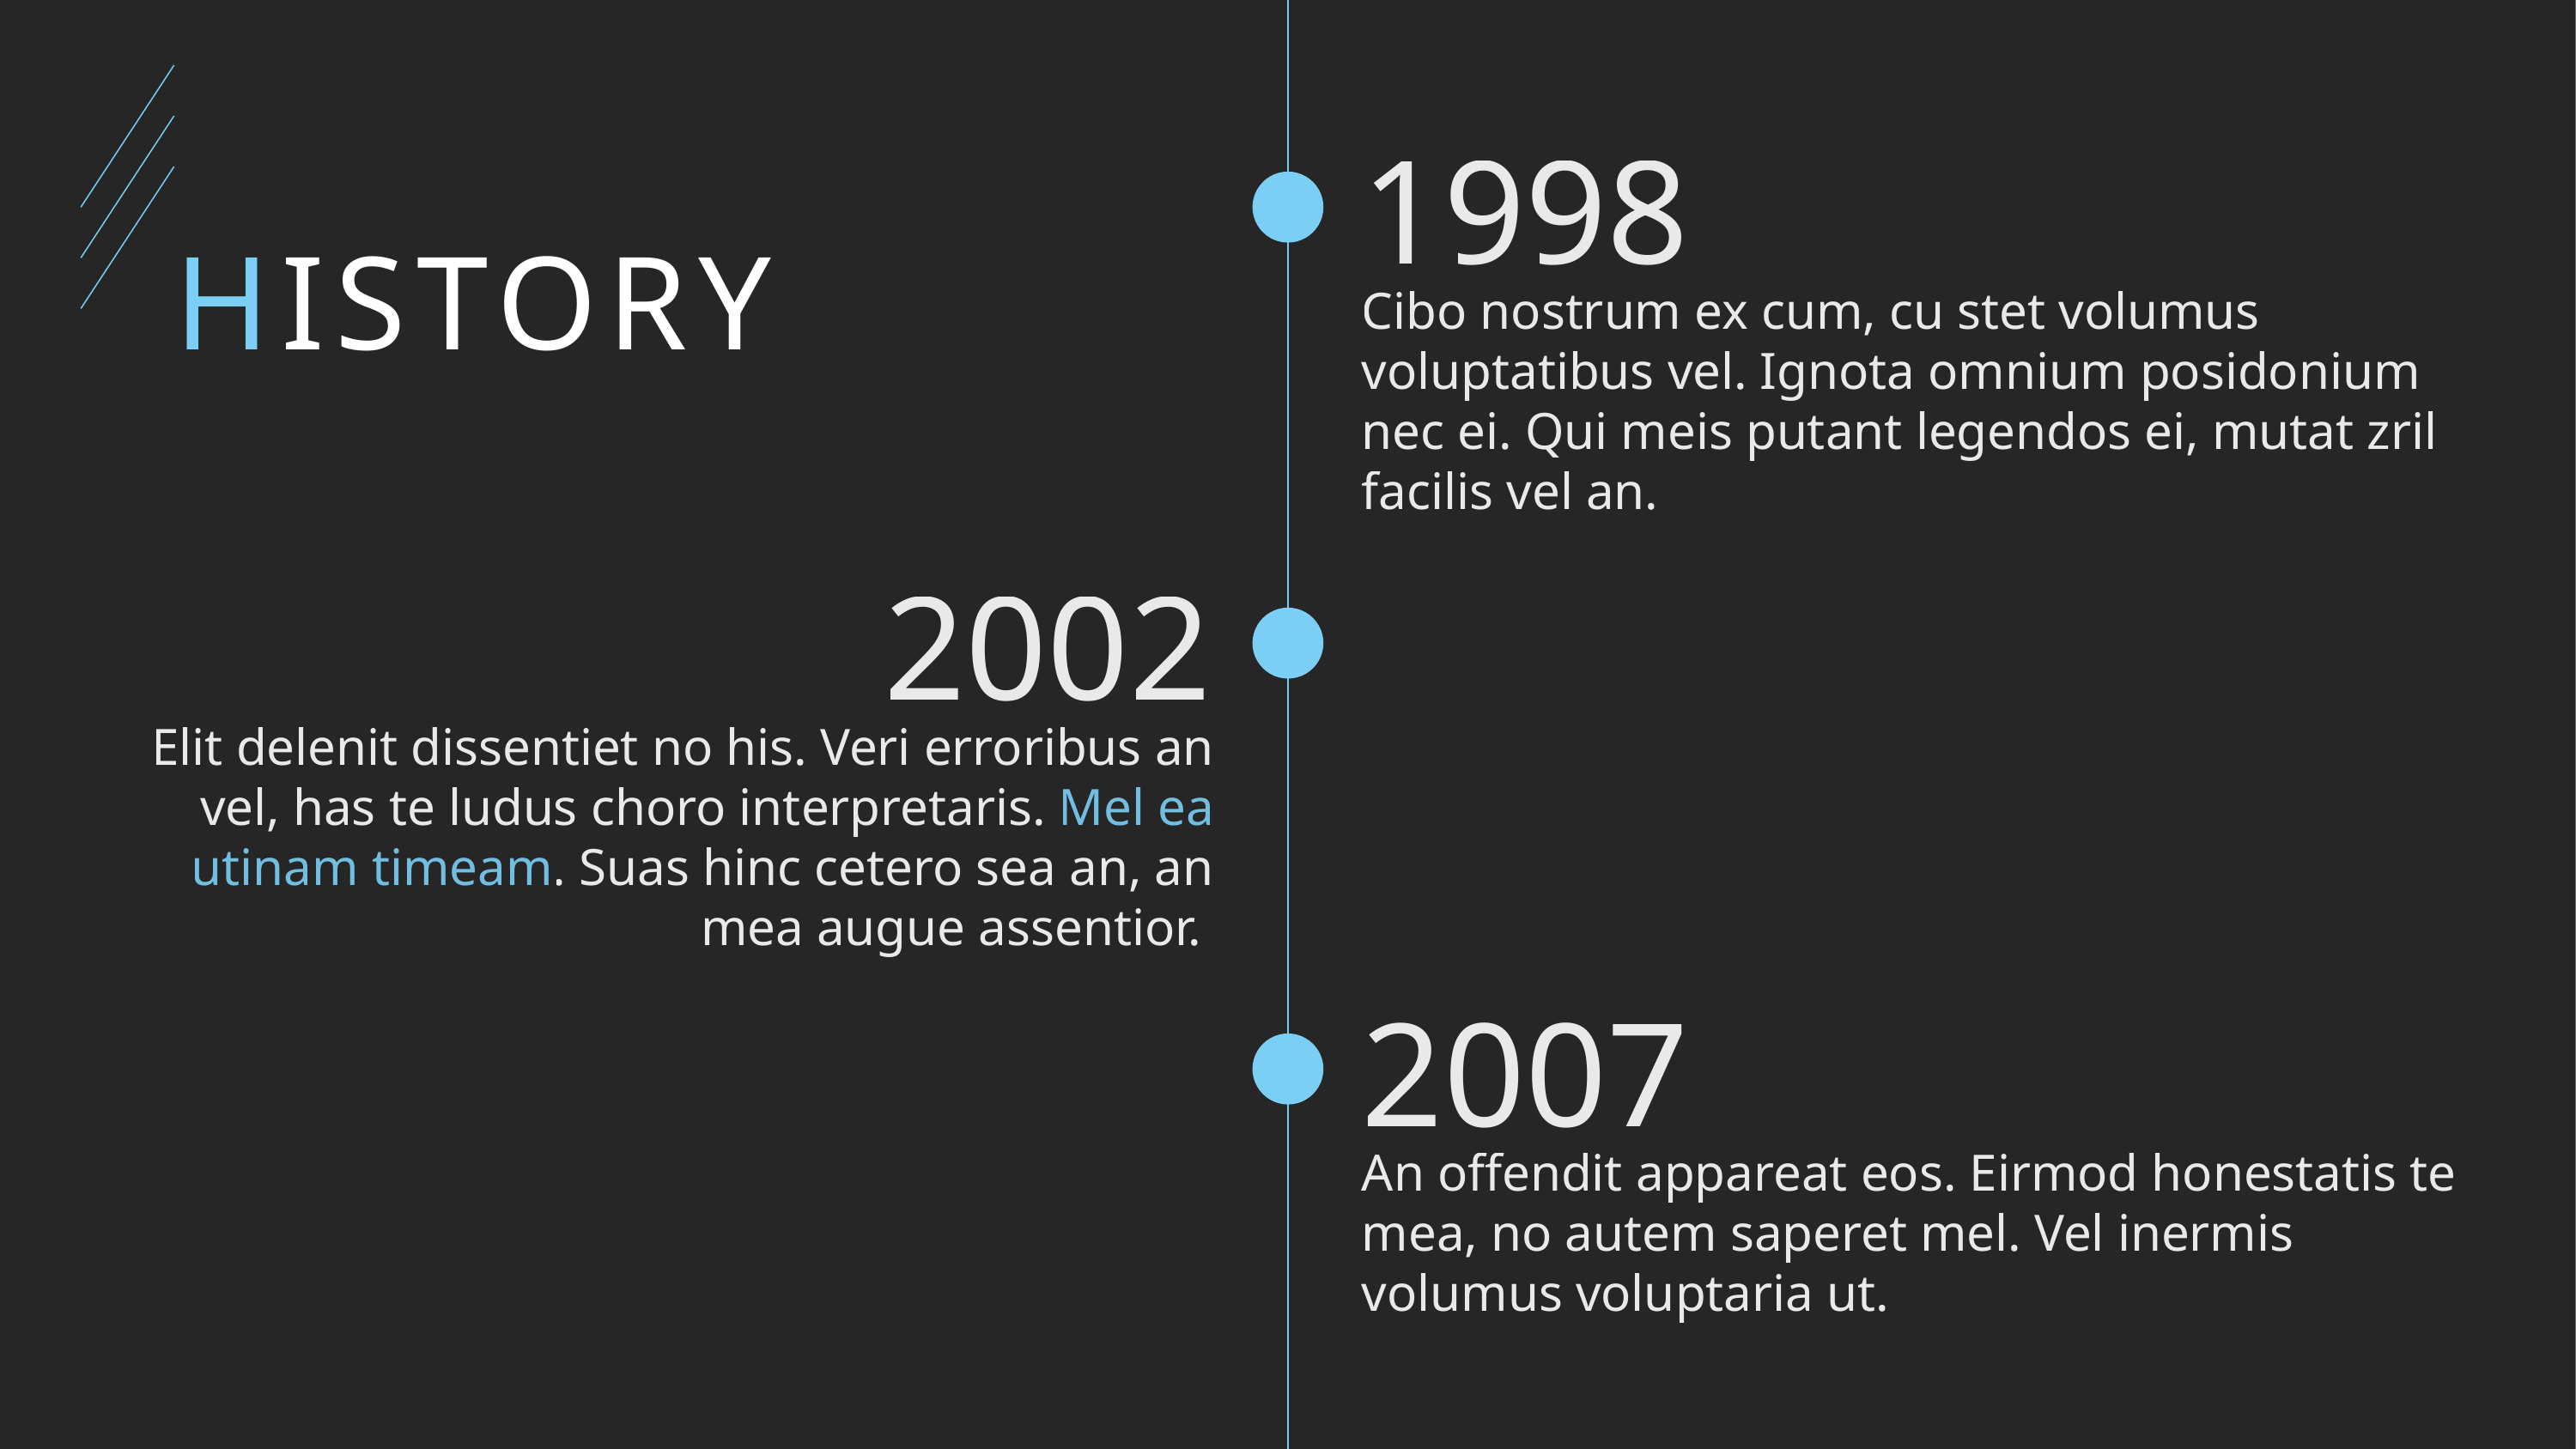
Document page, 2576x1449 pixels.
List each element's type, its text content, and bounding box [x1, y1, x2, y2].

title HISTORY [151, 156, 1024, 440]
list 2007 [1338, 978, 1927, 1130]
list An offendit appareat eos. Eirmod honestatis te mea, no autem saperet mel. Vel inermis volumus voluptaria ut. [1338, 1130, 2506, 1363]
list 2002 [646, 551, 1235, 704]
list 1998 [1338, 116, 1927, 268]
list Elit delenit dissentiet no his. Veri erroribus an vel, has te ludus choro interpretaris. Mel ea utinam timeam. Suas hinc cetero sea an, an mea augue assentior. [70, 704, 1237, 937]
list Cibo nostrum ex cum, cu stet volumus voluptatibus vel. Ignota omnium posidonium nec ei. Qui meis putant legendos ei, mutat zril facilis vel an. [1338, 268, 2506, 501]
